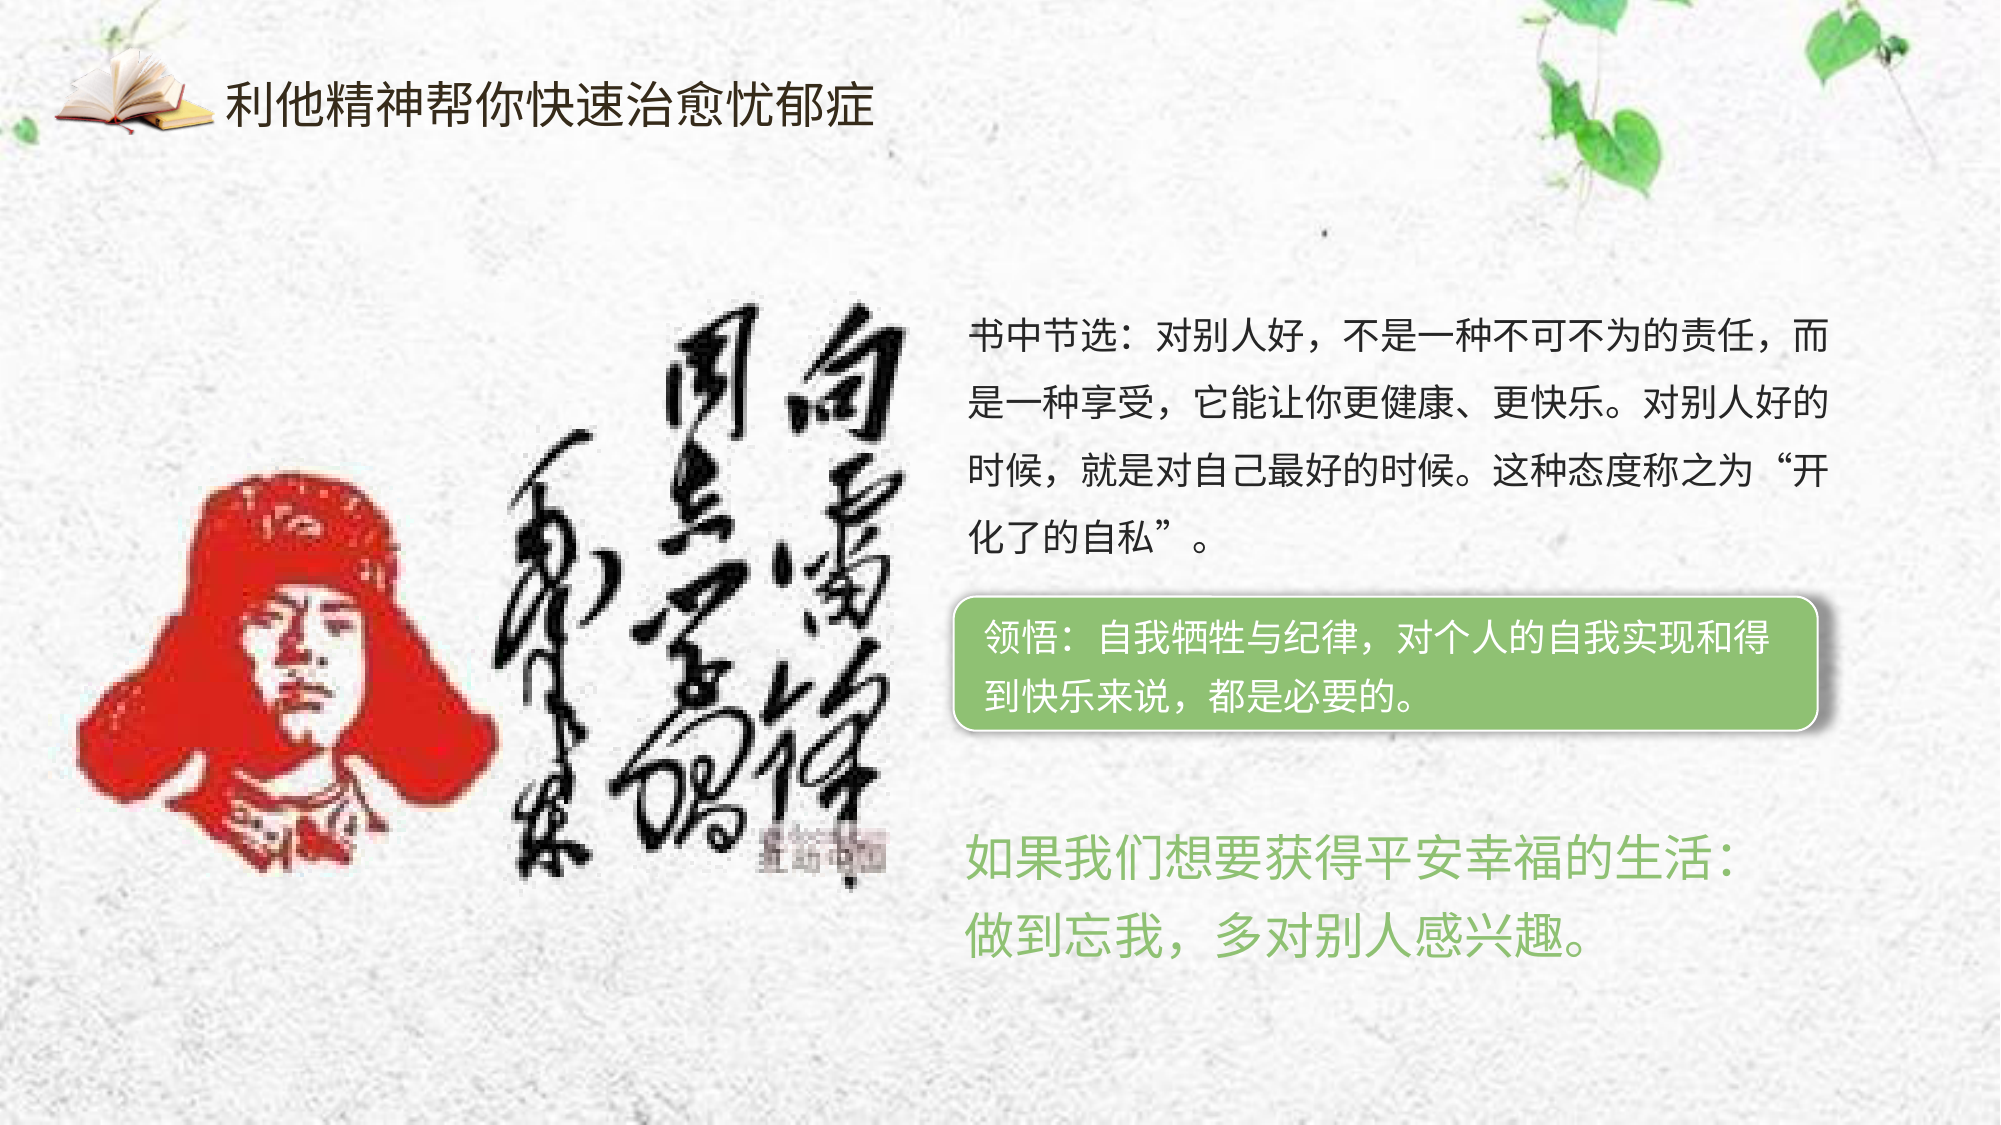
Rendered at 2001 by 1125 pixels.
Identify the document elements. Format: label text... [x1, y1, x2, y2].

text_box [953, 593, 1818, 731]
text_box 如果我们想要获得平安幸福的生活： 做到忘我，多对别人感兴趣。 [949, 801, 1883, 972]
text_box 书中节选：对别人好，不是一种不可不为的责任，而是一种享受，它能让你更健康、更快乐。对别人好的时候，就是对自己最好的时候。这种态度称之为“开化了的自私”。 [952, 281, 1847, 567]
picture [0, 0, 2000, 1125]
text_box 利他精神帮你快速治愈忧郁症 [210, 66, 1068, 159]
